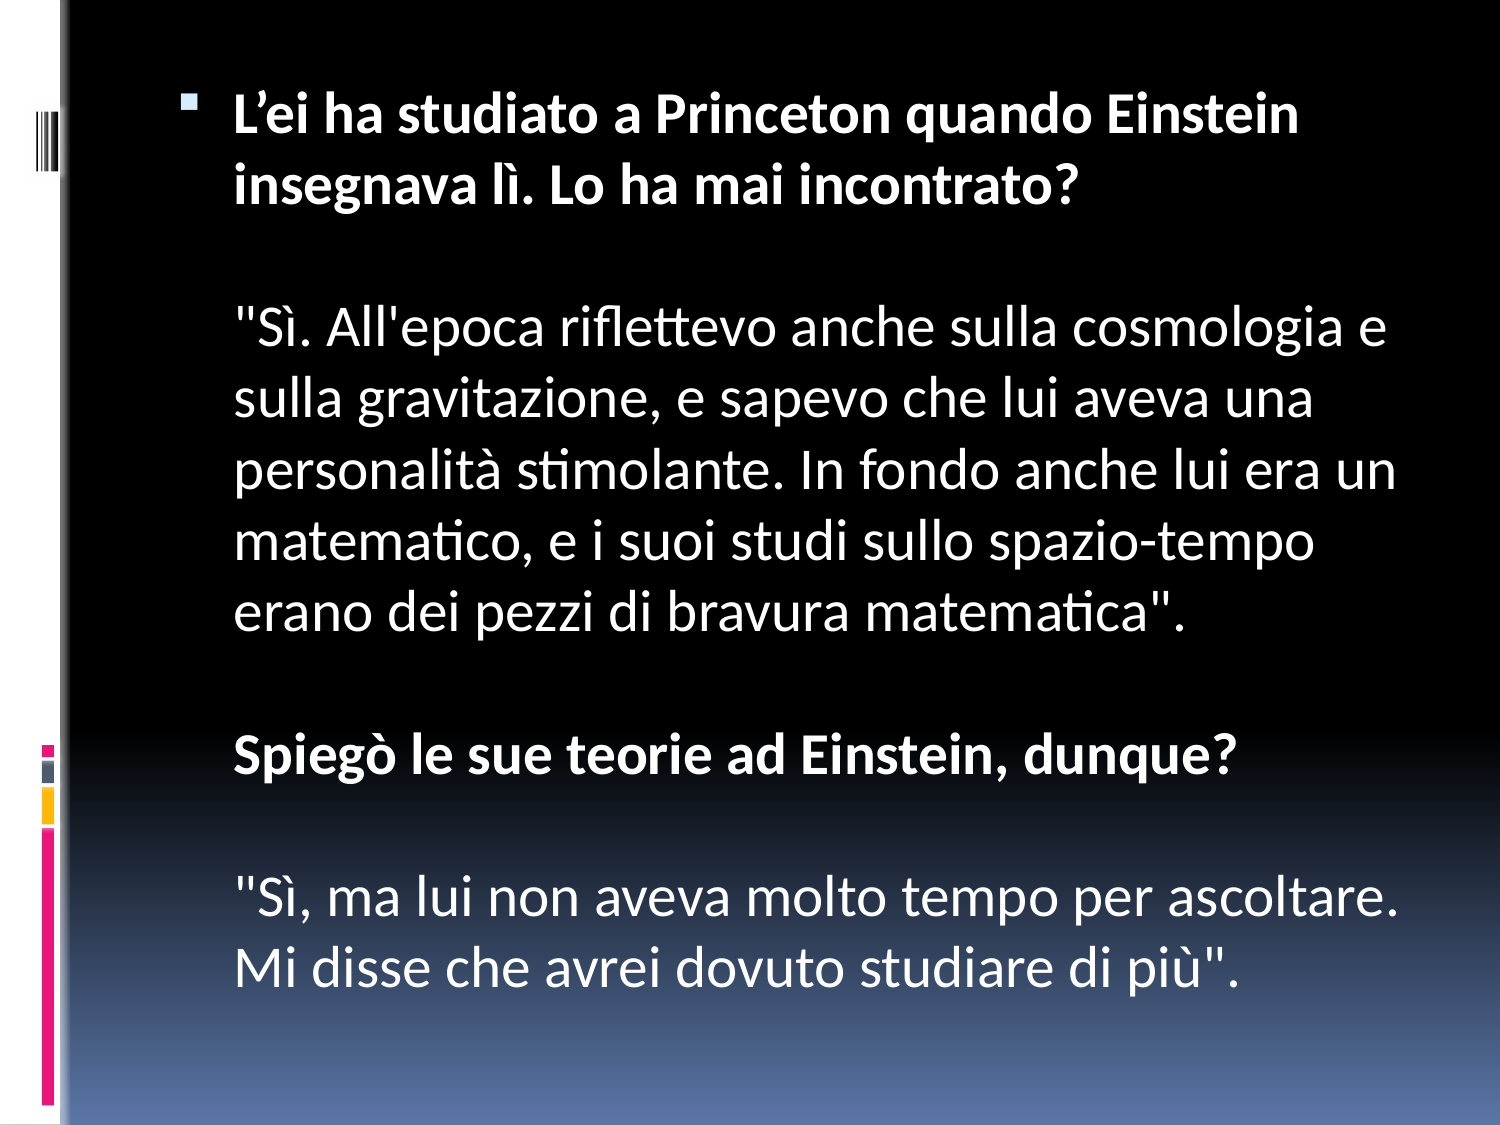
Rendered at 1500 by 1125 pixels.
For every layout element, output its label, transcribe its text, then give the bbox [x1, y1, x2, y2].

list L’ei ha studiato a Princeton quando Einstein insegnava lì. Lo ha mai incontrato? "Sì. All'epoca riflettevo anche sulla cosmologia e sulla gravitazione, e sapevo che lui aveva una personalità stimolante. In fondo anche lui era un matematico, e i suoi studi sullo spazio-tempo erano dei pezzi di bravura matematica". Spiegò le sue teorie ad Einstein, dunque? "Sì, ma lui non aveva molto tempo per ascoltare. Mi disse che avrei dovuto studiare di più". [150, 66, 1425, 1043]
